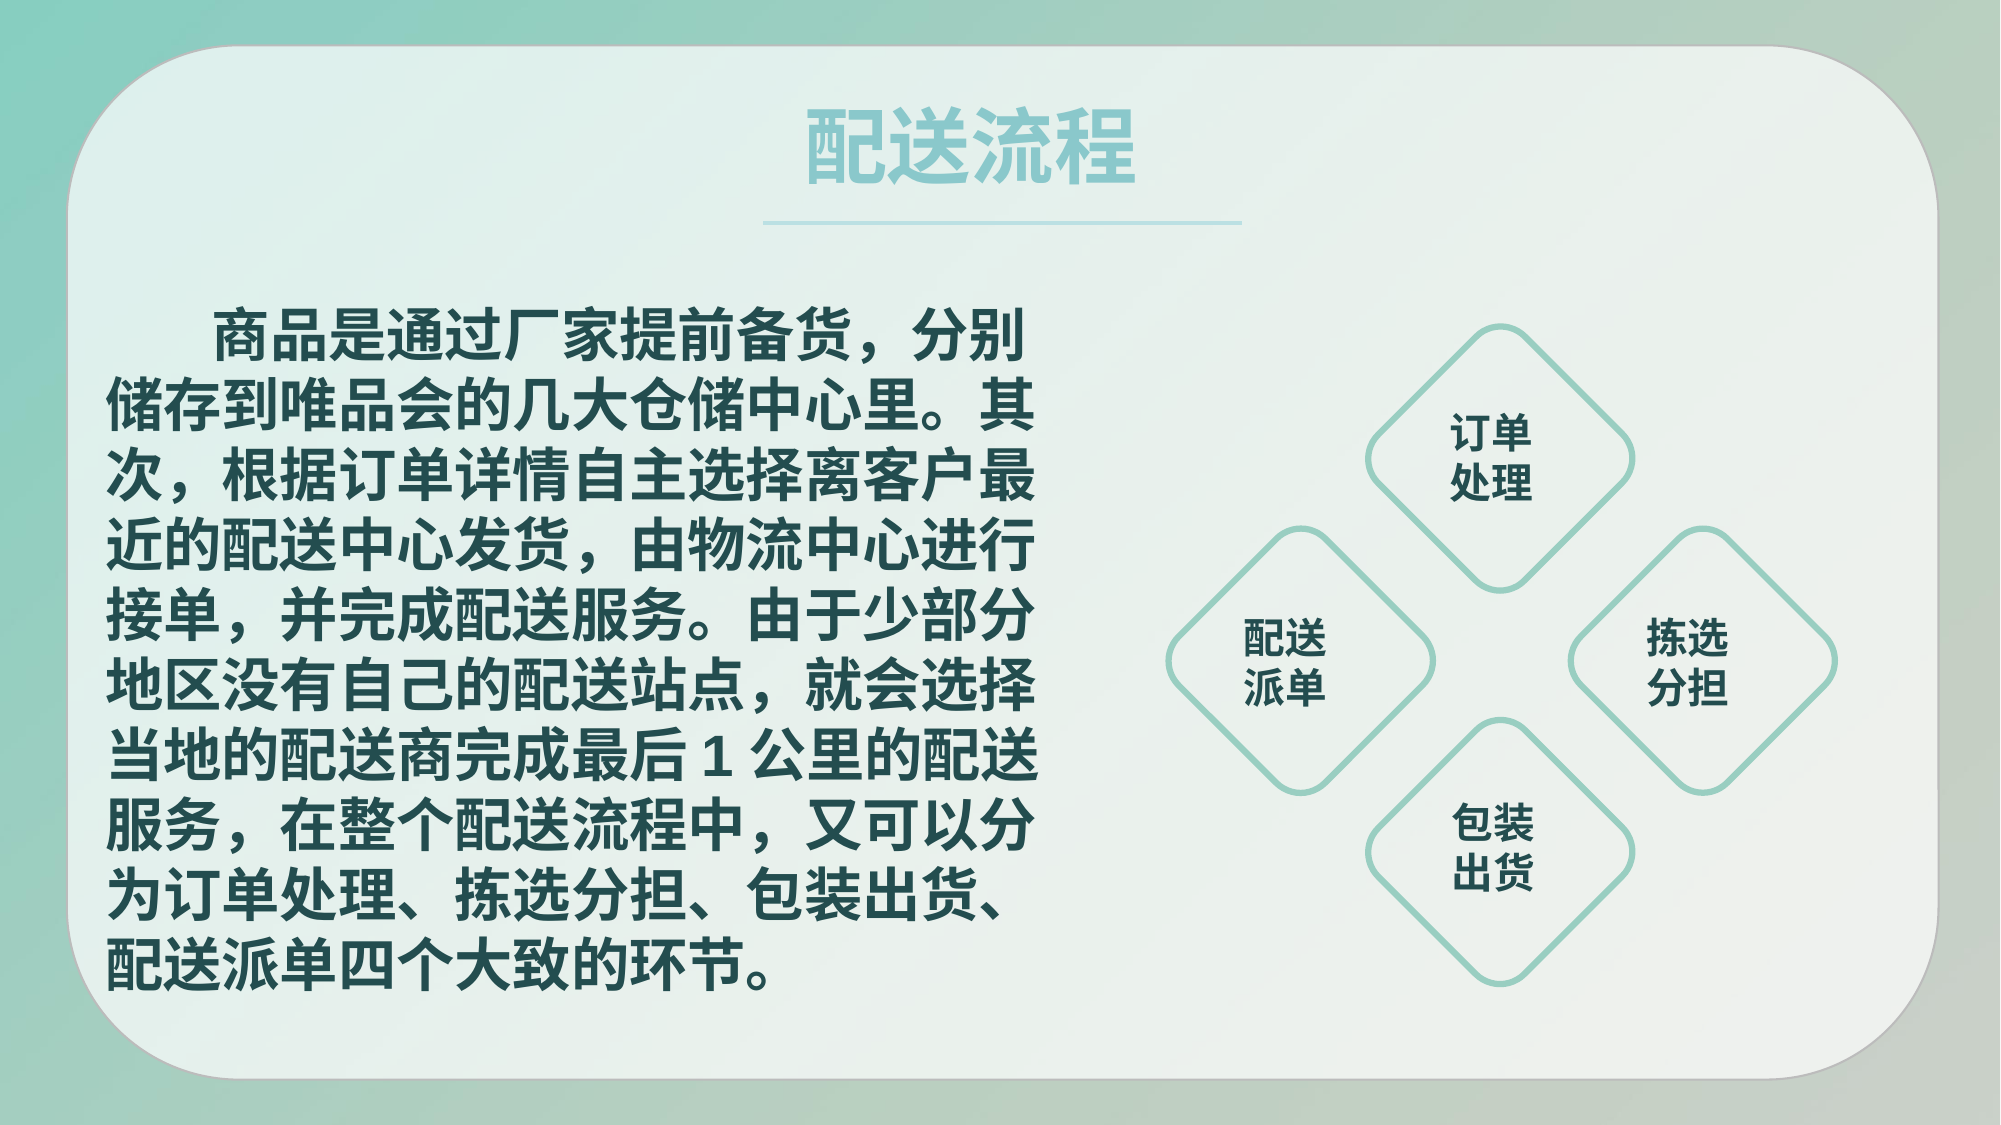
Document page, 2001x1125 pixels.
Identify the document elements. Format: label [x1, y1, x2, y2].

picture [0, 0, 2001, 1125]
text_box [1197, 355, 1807, 956]
